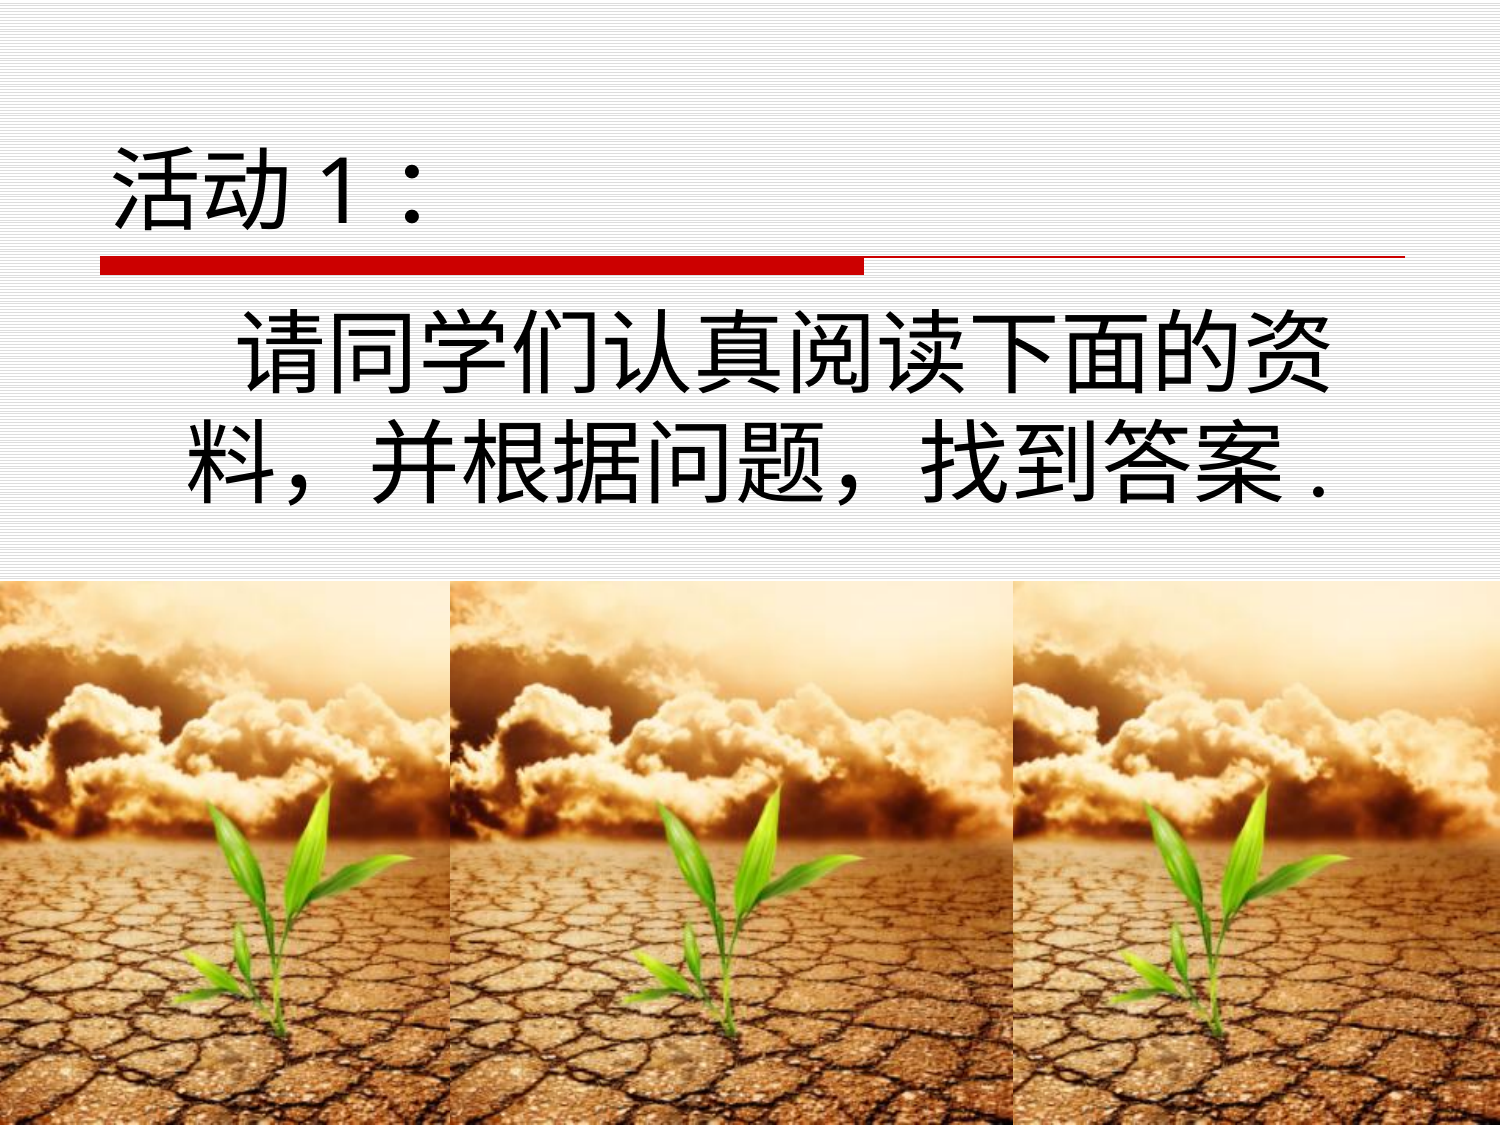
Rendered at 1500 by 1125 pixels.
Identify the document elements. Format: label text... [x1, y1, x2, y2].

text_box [0, 581, 1500, 1125]
title 活动1： [94, 50, 1407, 250]
list 请同学们认真阅读下面的资料，并根据问题，找到答案. [92, 287, 1406, 579]
